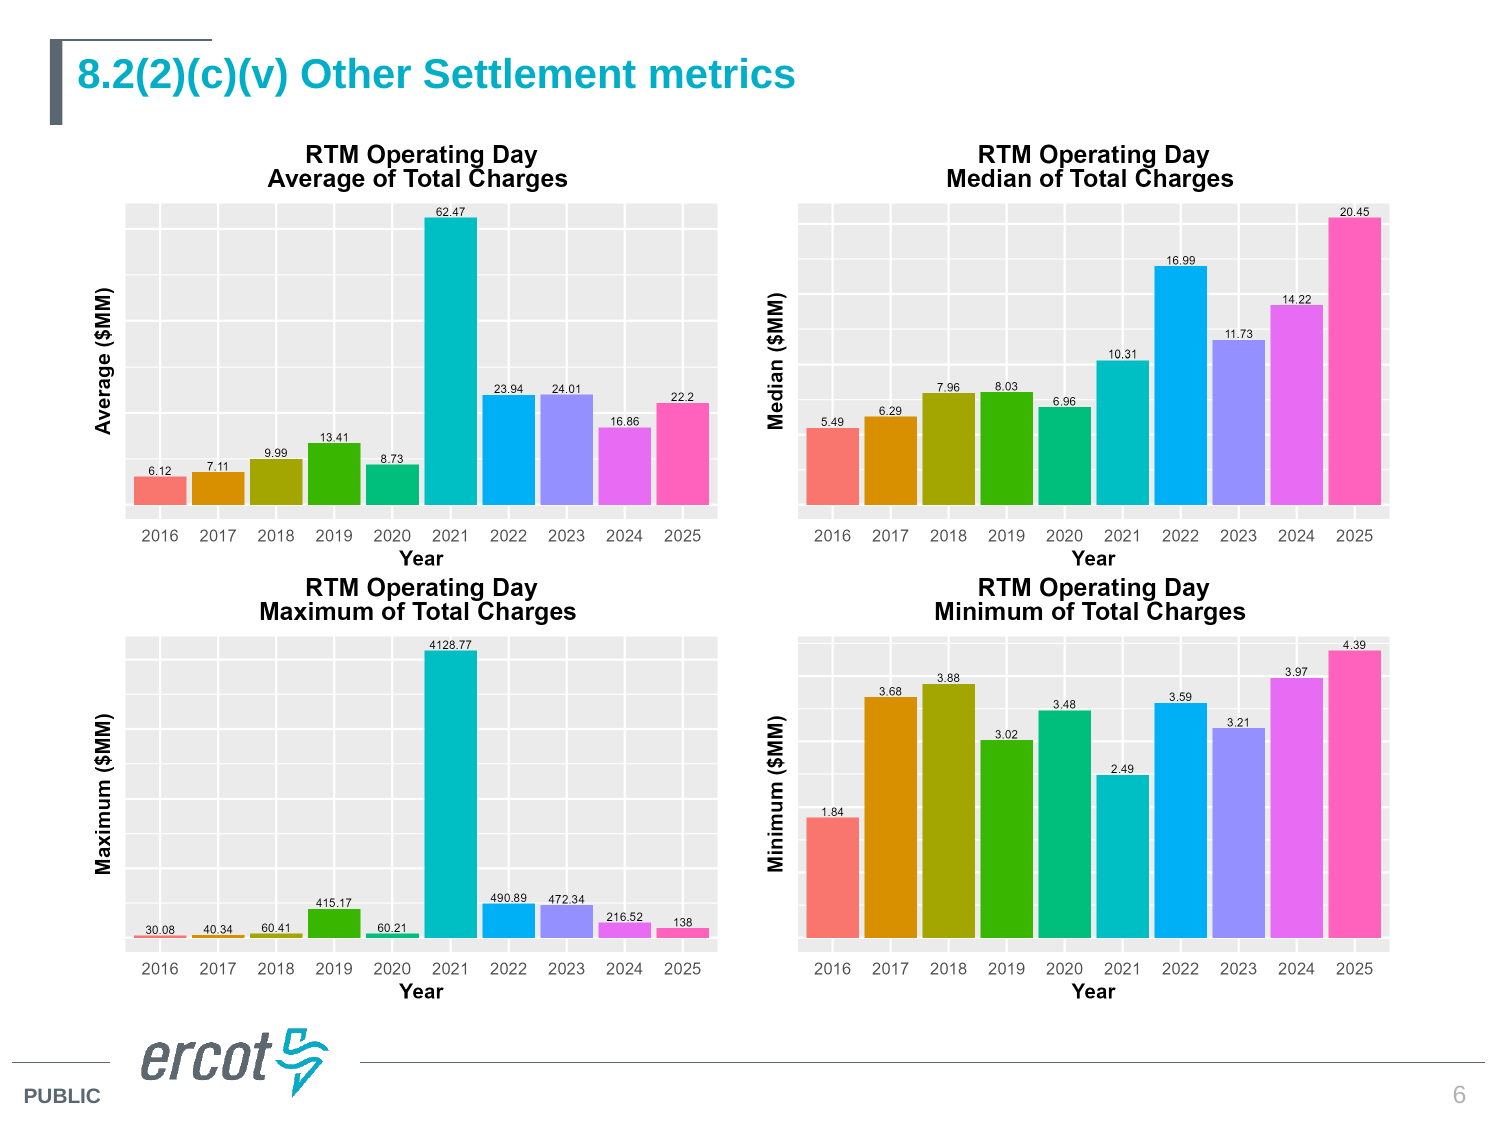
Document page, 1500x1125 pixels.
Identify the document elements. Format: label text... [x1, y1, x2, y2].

slide_number 6 [1437, 1076, 1475, 1112]
picture [137, 1024, 332, 1100]
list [755, 133, 1402, 566]
title 8.2(2)(c)(v) Other Settlement metrics [62, 39, 1450, 228]
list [83, 133, 730, 566]
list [83, 566, 730, 1015]
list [755, 566, 1402, 1015]
